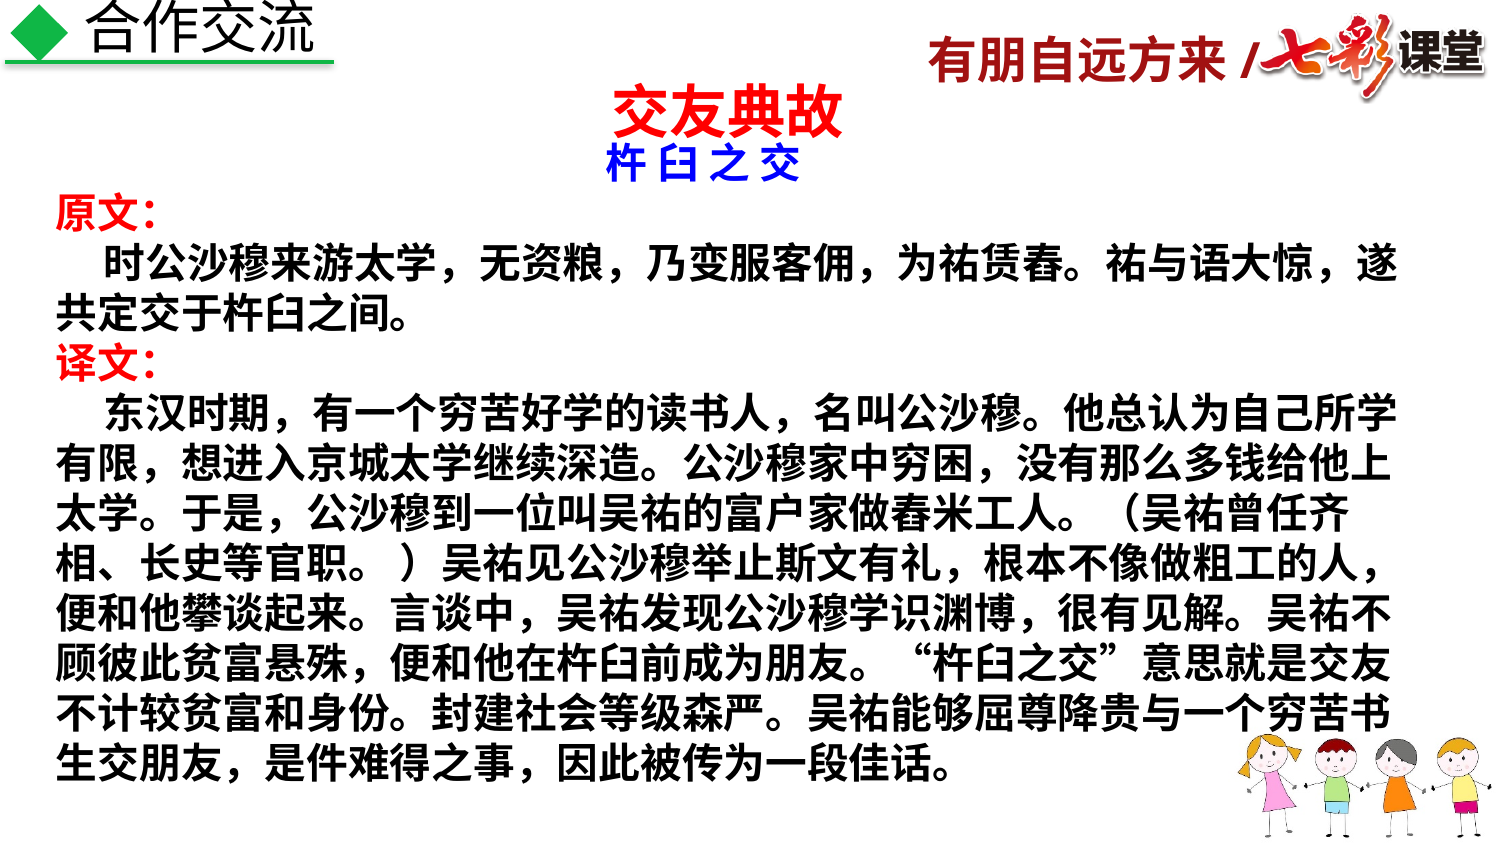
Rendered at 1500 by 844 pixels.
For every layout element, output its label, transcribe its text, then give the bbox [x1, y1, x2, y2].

picture [1254, 8, 1491, 104]
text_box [4, 0, 334, 68]
text_box 交友典故 [596, 67, 880, 129]
picture [1228, 683, 1500, 844]
text_box 杵 臼 之 交 原文： 时公沙穆来游太学，无资粮，乃变服客佣，为祐赁舂。祐与语大惊，遂共定交于杵臼之间。 译文： 东汉时期，有一个穷苦好学的读书人，名叫公沙穆。他总认为自己所学有限，想进入京城太学继续深造。公沙穆家中穷困，没有那么多钱给他上太学。于是，公沙穆到一位叫吴祐的富户家做舂米工人。（吴祐曾任齐相、长史等官职。 ）吴祐见公沙穆举止斯文有礼，根本不像做粗工的人，便和他攀谈起来。言谈中，吴祐发现公沙穆学识渊博，很有见解。吴祐不顾彼此贫富悬殊，便和他在杵臼前成为朋友。“杵臼之交”意思就是交友不计较贫富和身份。封建社会等级森严。吴祐能够屈尊降贵与一个穷苦书生交朋友，是件难得之事，因此被传为一段佳话。 [41, 129, 1424, 795]
